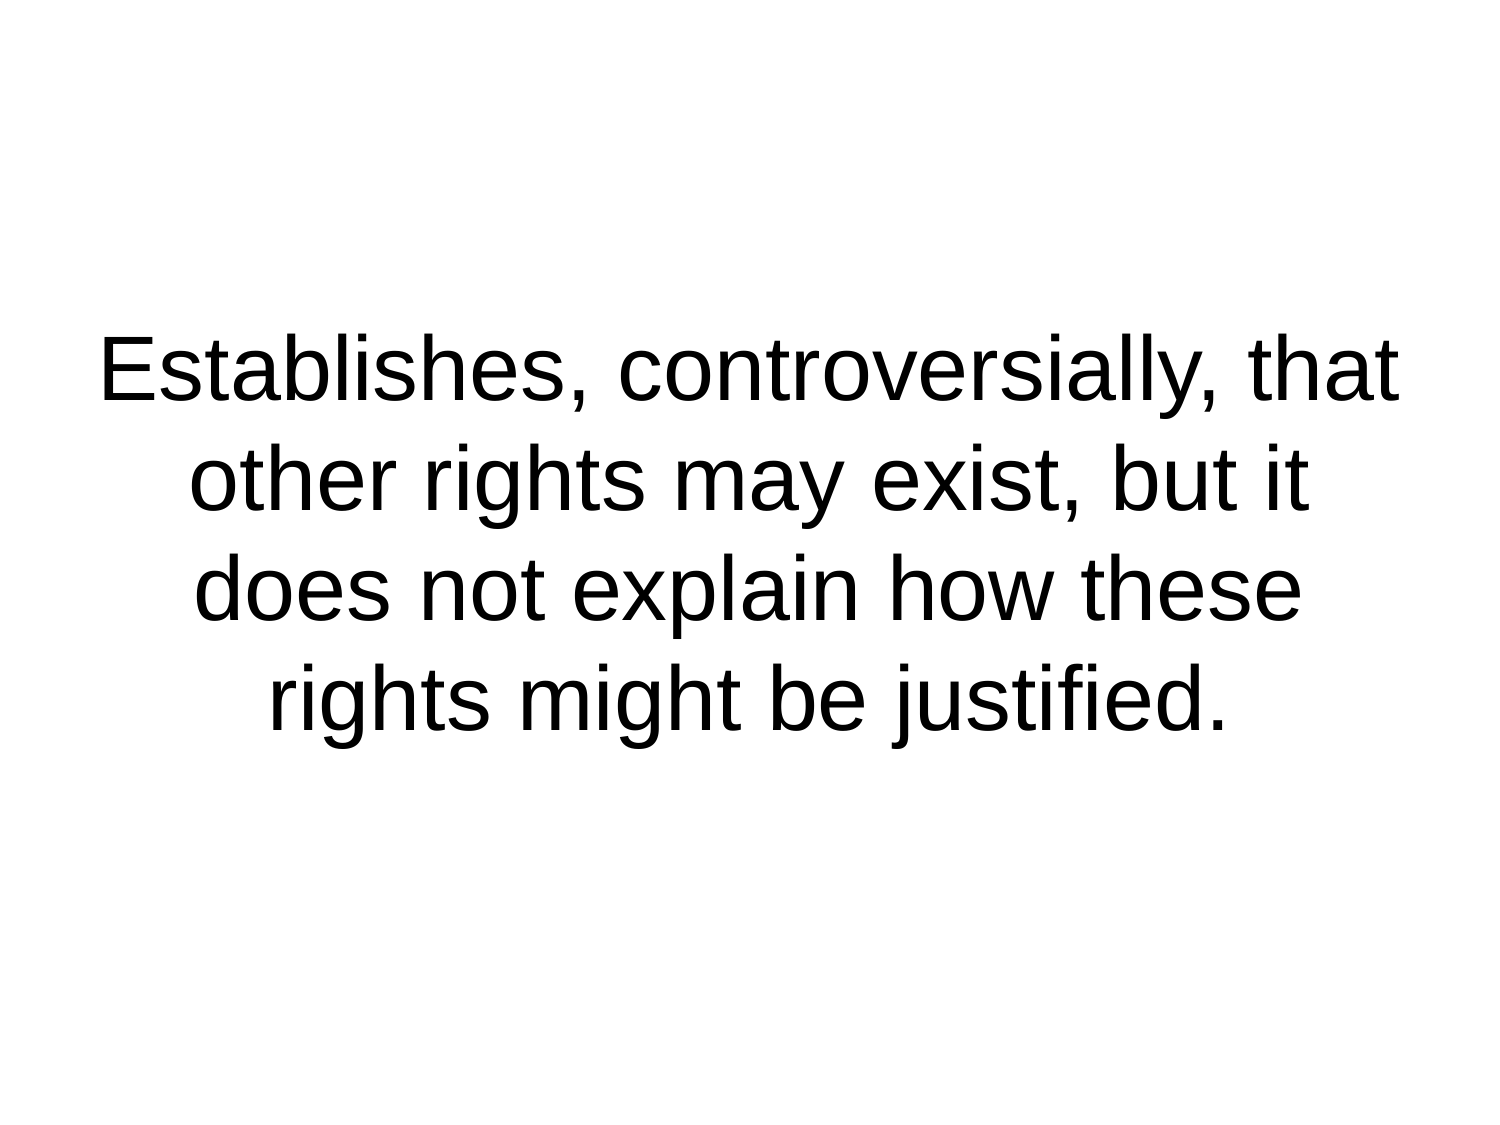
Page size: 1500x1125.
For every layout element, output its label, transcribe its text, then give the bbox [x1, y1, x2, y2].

title Establishes, controversially, that other rights may exist, but it does not explain how these rights might be justified. [74, 44, 1426, 1013]
